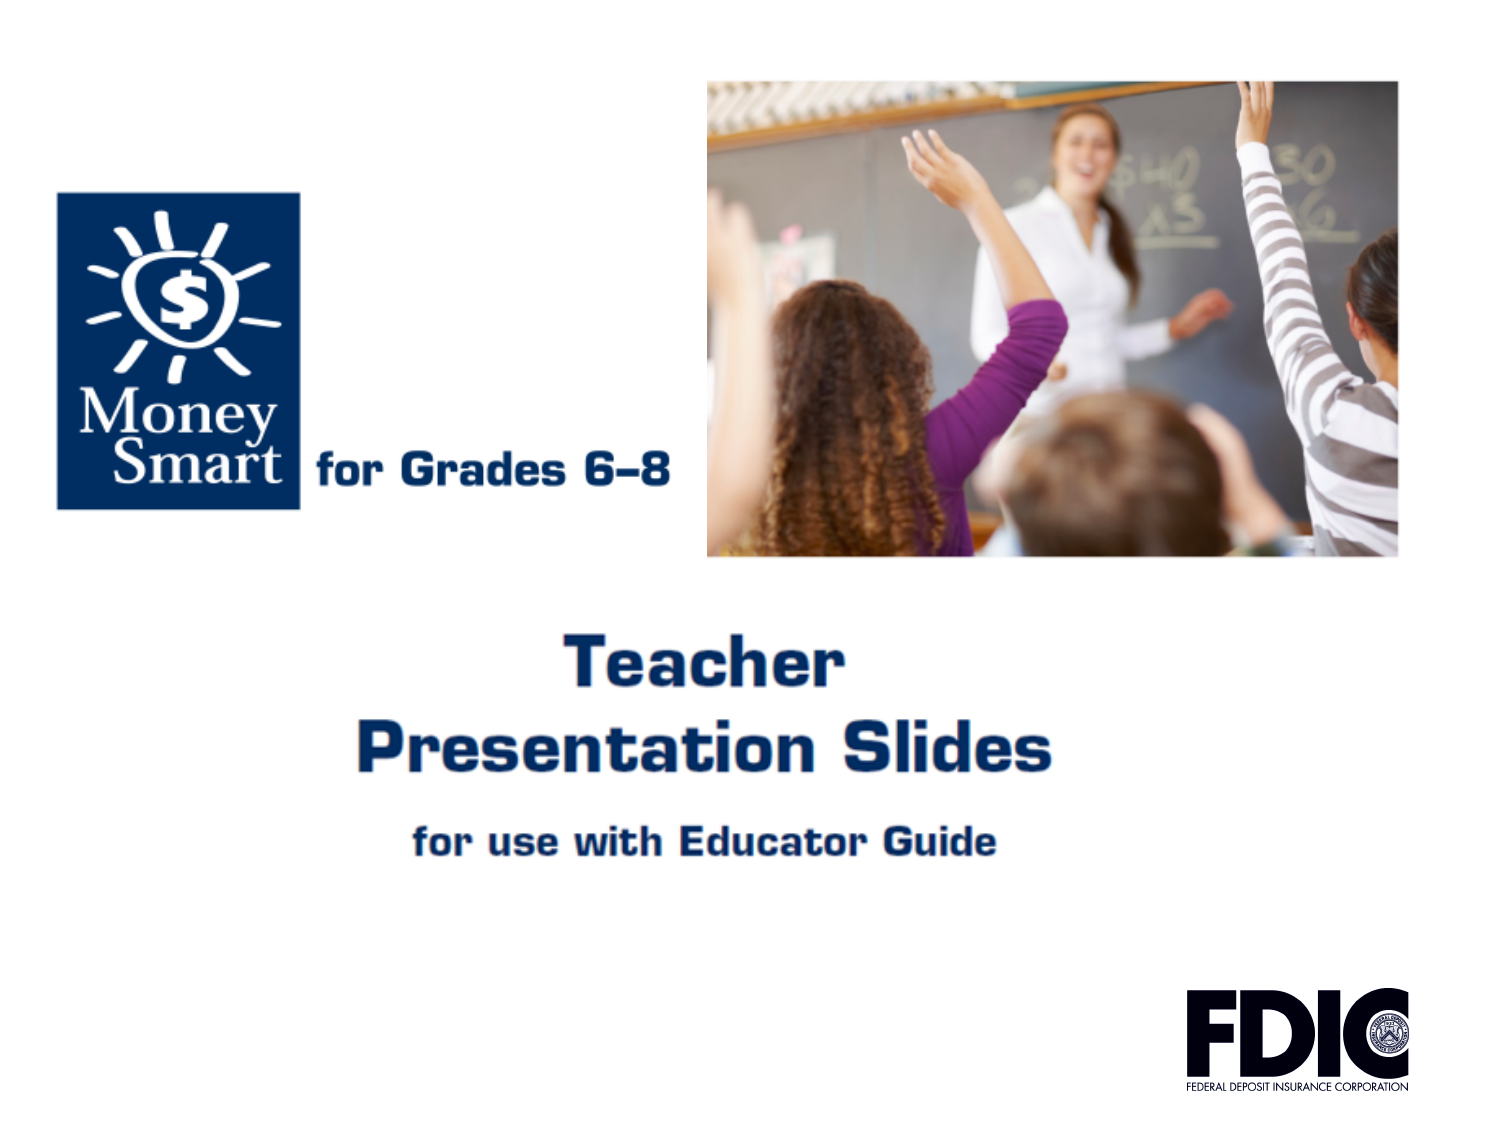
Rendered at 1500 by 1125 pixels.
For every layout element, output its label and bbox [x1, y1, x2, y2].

picture [335, 616, 1085, 905]
picture [1187, 988, 1409, 1091]
picture [707, 74, 1409, 563]
picture [49, 179, 690, 513]
